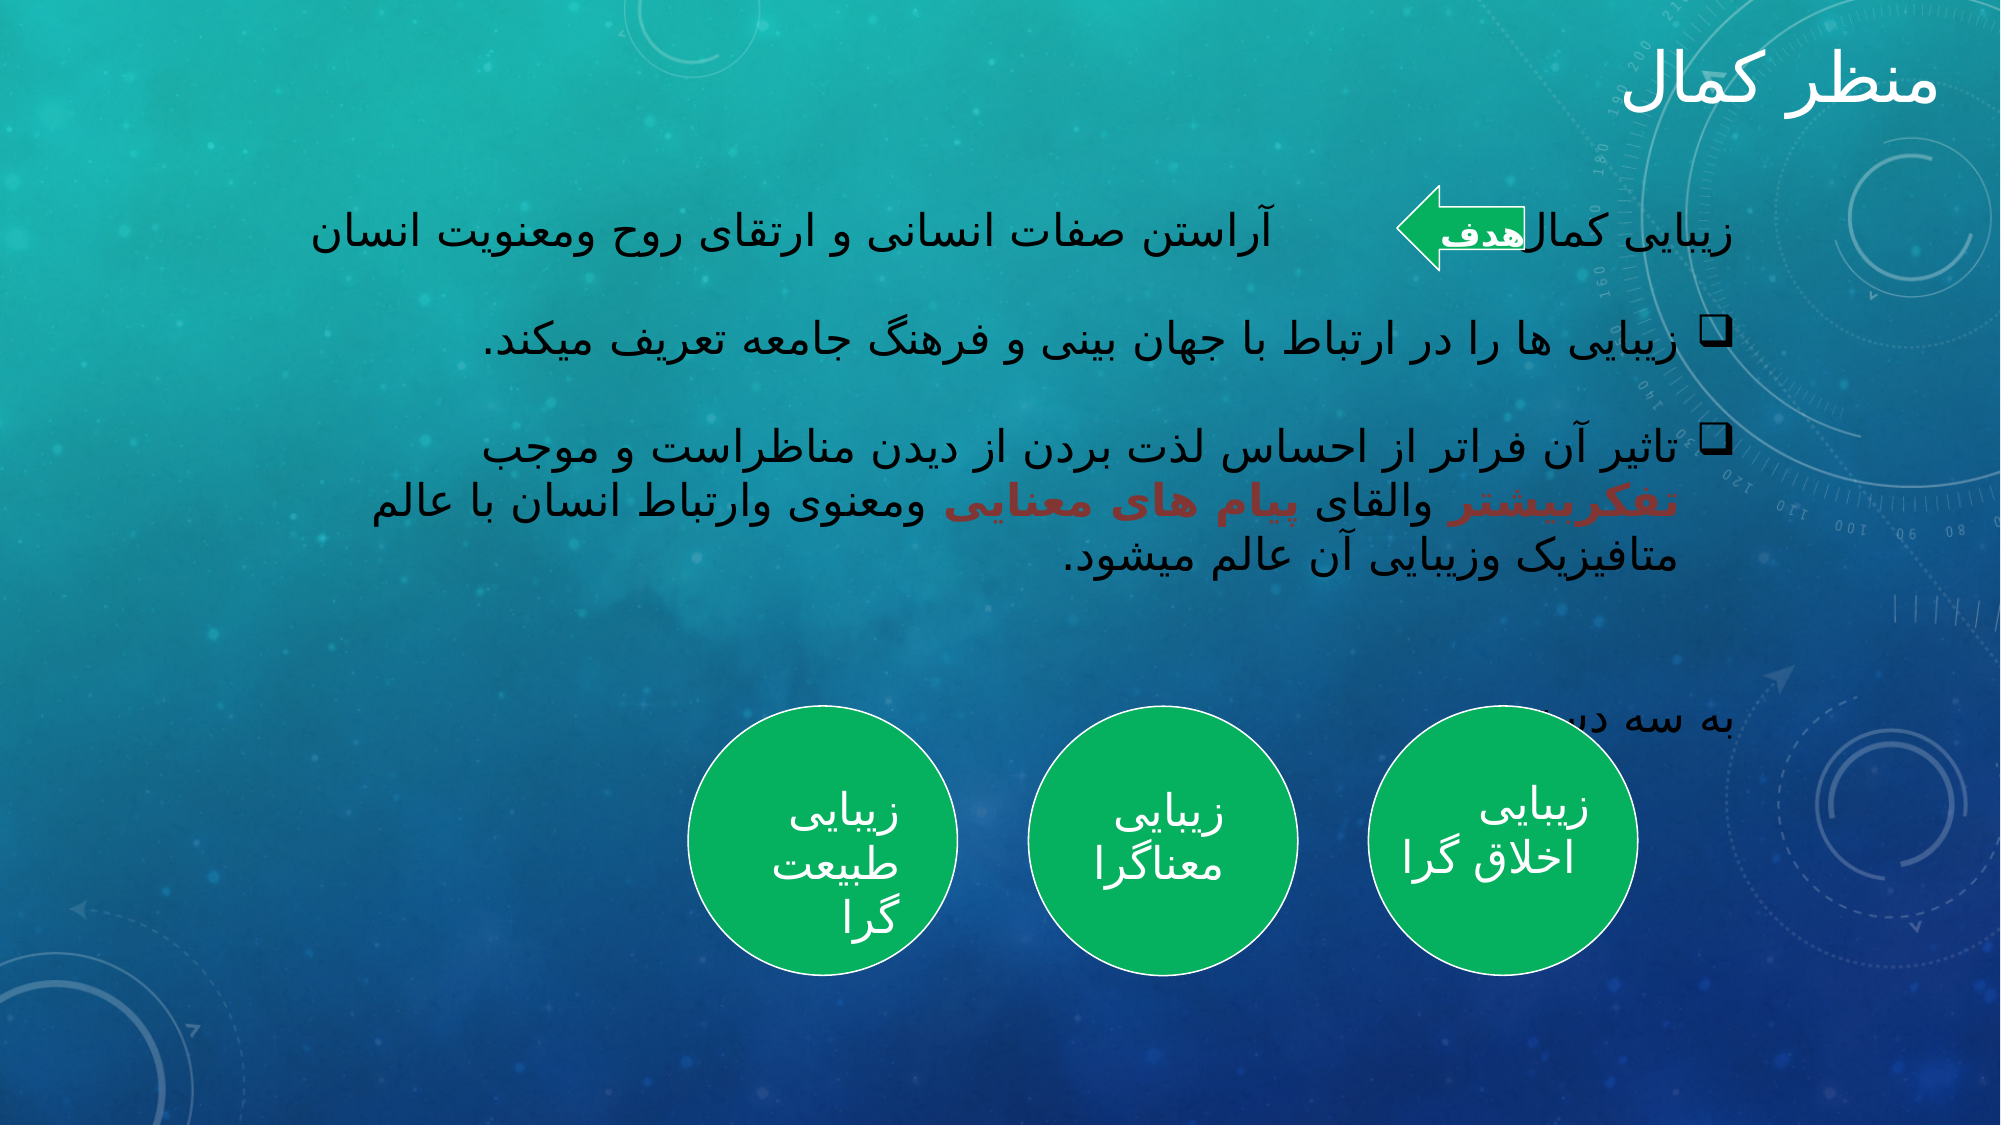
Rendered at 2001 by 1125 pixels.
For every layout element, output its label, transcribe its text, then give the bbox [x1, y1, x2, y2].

text_box زیبایی طبیعت گرا [717, 773, 915, 951]
text_box زیبایی اخلاق گرا [1363, 767, 1605, 944]
text_box [1429, 261, 1440, 271]
text_box [1390, 705, 1638, 929]
text_box [1396, 185, 1440, 257]
picture [0, 0, 2001, 1125]
text_box منظر کمال [1605, 25, 2000, 124]
text_box هدف [1425, 203, 1581, 261]
text_box [1046, 706, 1298, 976]
text_box زیبایی کمال آراستن صفات انسانی و ارتقای روح ومعنویت انسان زیبایی ها را در ارتباط با جهان بینی و فرهنگ جامعه تعریف میکند. تاثیر آن فراتر از احساس لذت بردن از دیدن مناظراست و موجب تفکربیشتر والقای پیام های معنایی ومعنوی وارتباط انسان با عالم متافیزیک وزیبایی آن عالم میشود. به سه دسته : [234, 193, 1752, 749]
text_box [688, 705, 940, 939]
text_box زیبایی معناگرا [927, 773, 1240, 951]
text_box [745, 951, 900, 976]
text_box [1416, 944, 1590, 976]
